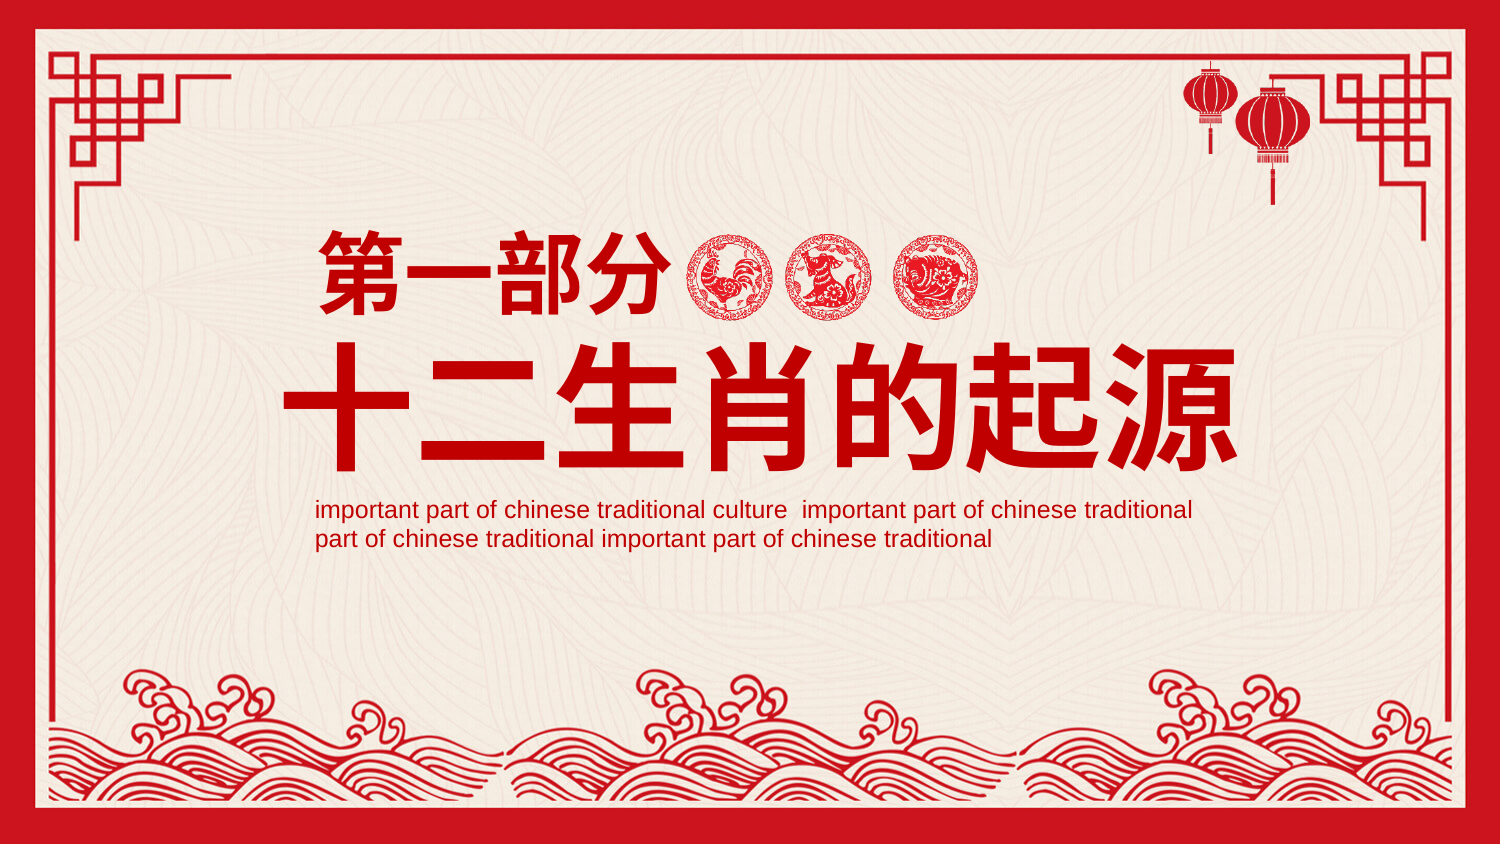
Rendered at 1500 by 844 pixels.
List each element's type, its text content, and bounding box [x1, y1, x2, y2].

title 第一部分 [300, 221, 700, 315]
text_box important part of chinese traditional culture important part of chinese traditional part of chinese traditional important part of chinese traditional [299, 485, 1288, 561]
text_box 十二生肖的起源 [262, 315, 1288, 495]
picture [0, 0, 1500, 844]
